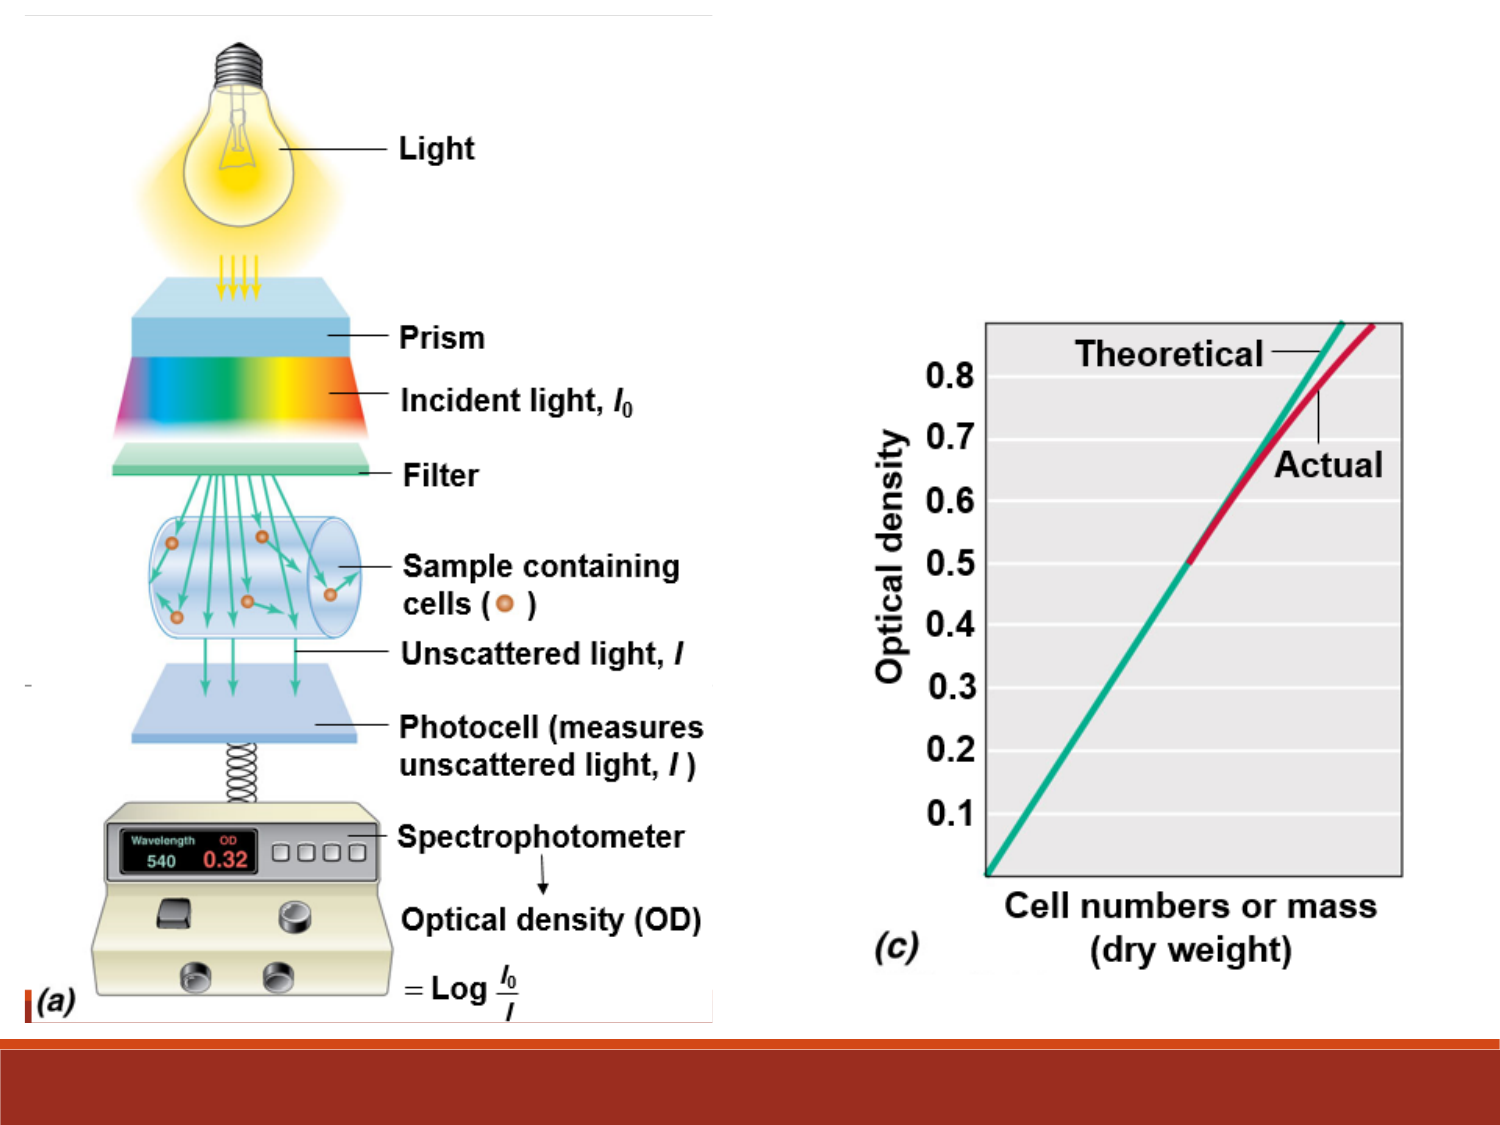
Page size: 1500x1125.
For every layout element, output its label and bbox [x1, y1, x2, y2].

picture [854, 309, 1423, 988]
picture [24, 14, 713, 1023]
